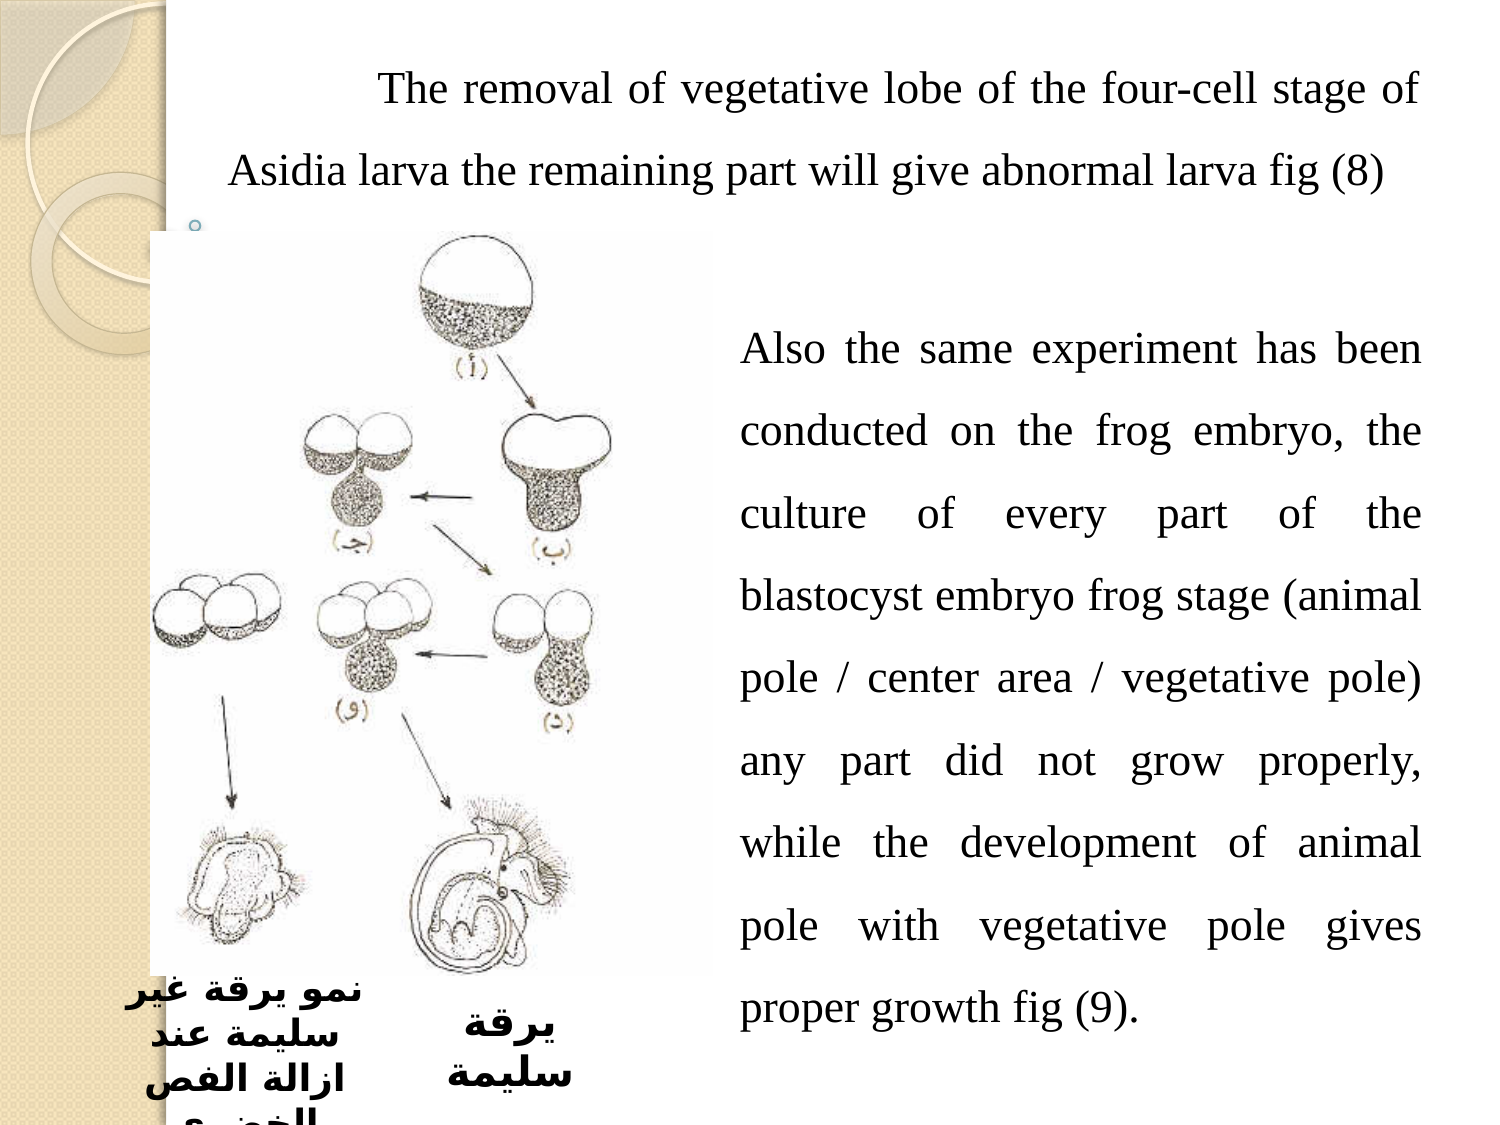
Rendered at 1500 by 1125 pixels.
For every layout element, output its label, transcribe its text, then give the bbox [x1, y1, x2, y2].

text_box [99, 231, 713, 1088]
text_box Also the same experiment has been conducted on the frog embryo, the culture of every part of the blastocyst embryo frog stage (animal pole / center area / vegetative pole) any part did not grow properly, while the development of animal pole with vegetative pole gives proper growth fig (9). [725, 282, 1438, 1040]
text_box The removal of vegetative lobe of the four-cell stage of Asidia larva the remaining part will give abnormal larva fig (8) [212, 22, 1450, 202]
